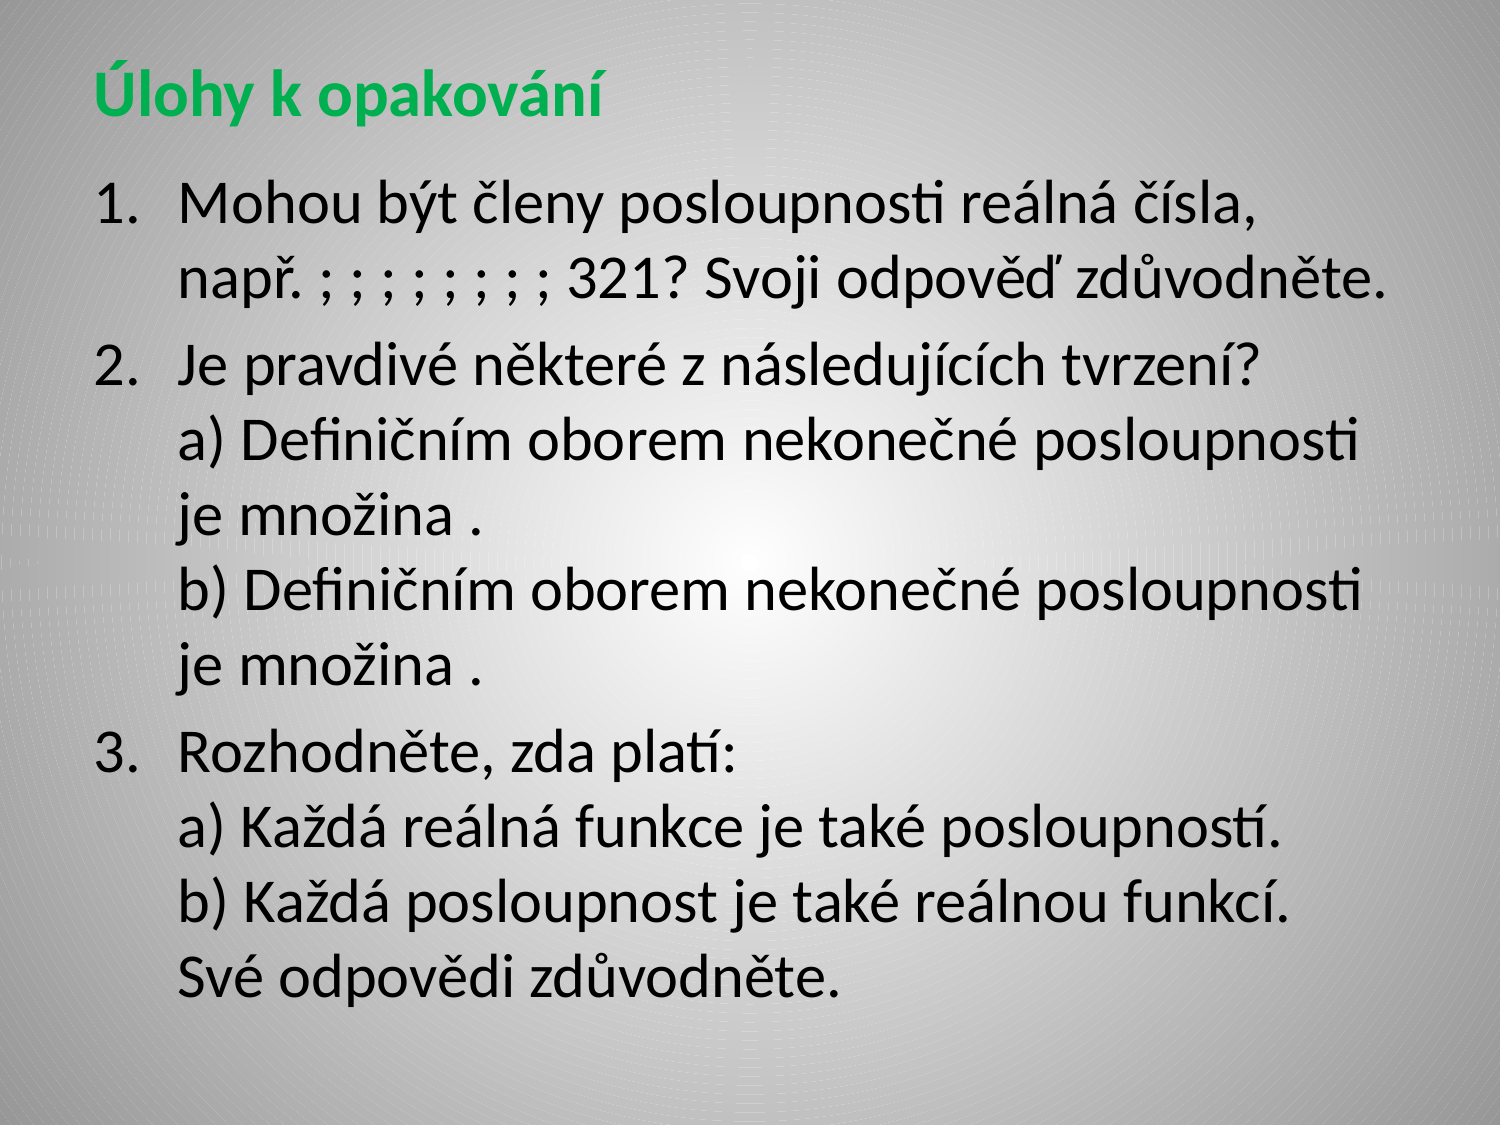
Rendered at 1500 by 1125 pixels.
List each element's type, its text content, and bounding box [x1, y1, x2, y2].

text_box Úlohy k opakování [78, 42, 1429, 149]
